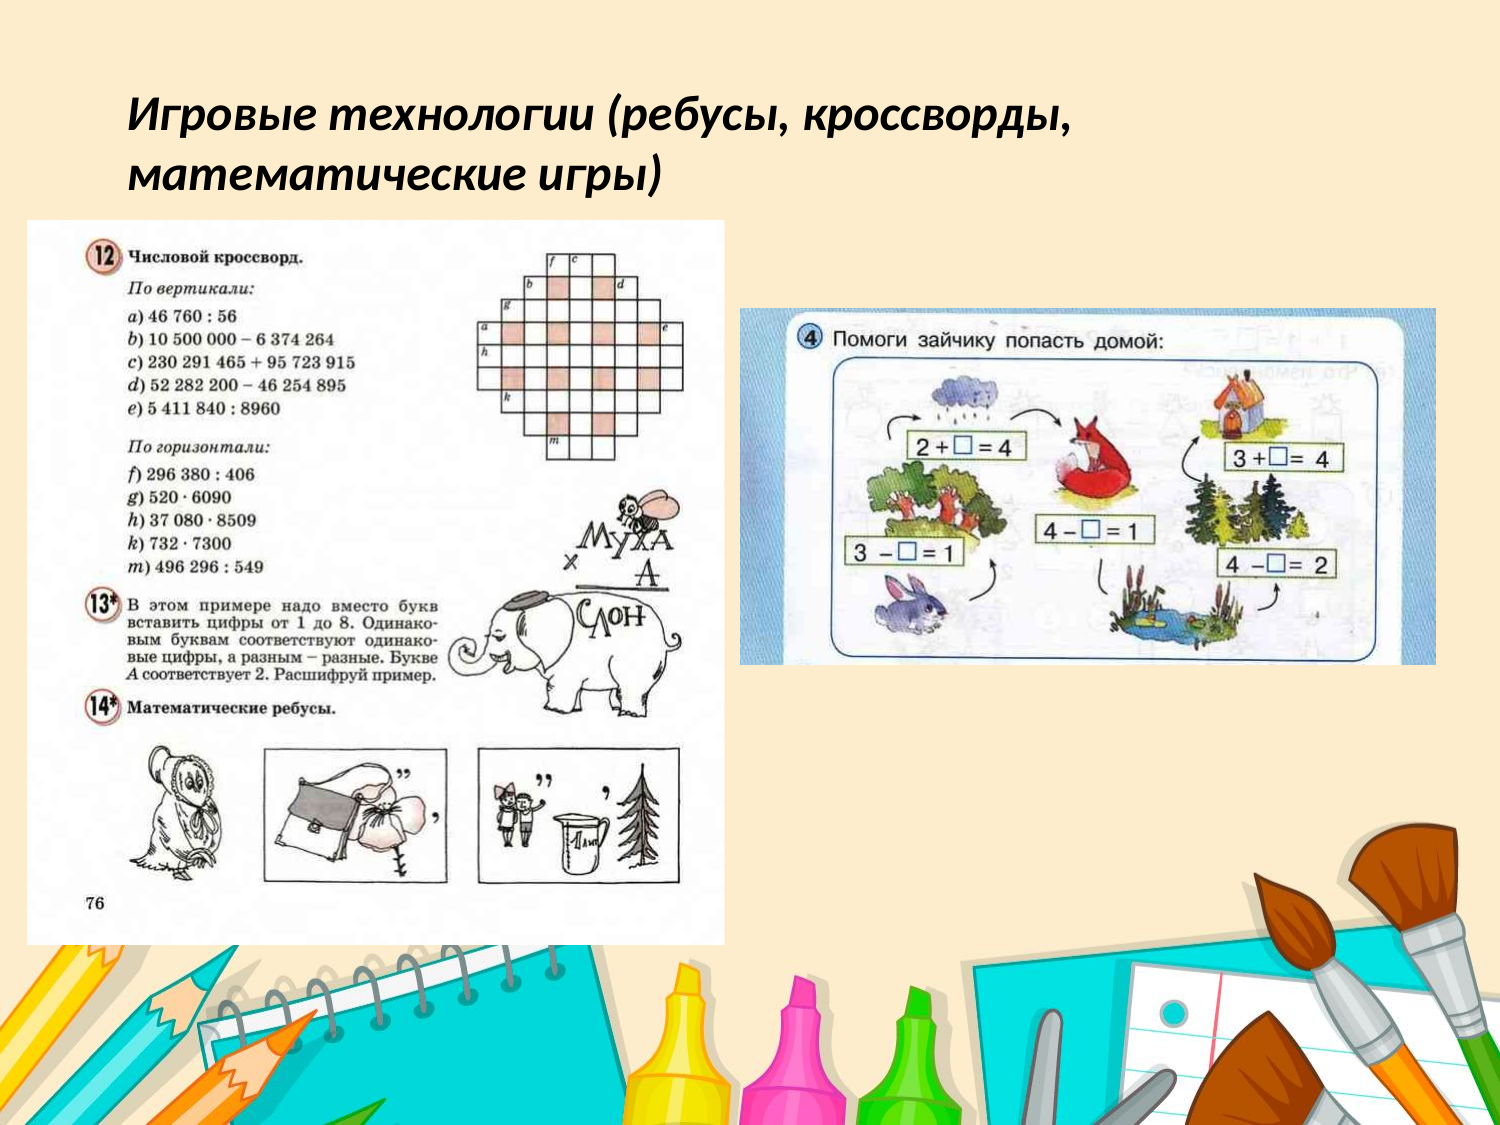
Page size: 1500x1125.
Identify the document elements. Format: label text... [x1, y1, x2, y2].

picture [0, 0, 1500, 1125]
text_box Игровые технологии (ребусы, кроссворды, математические игры) [111, 72, 1301, 208]
